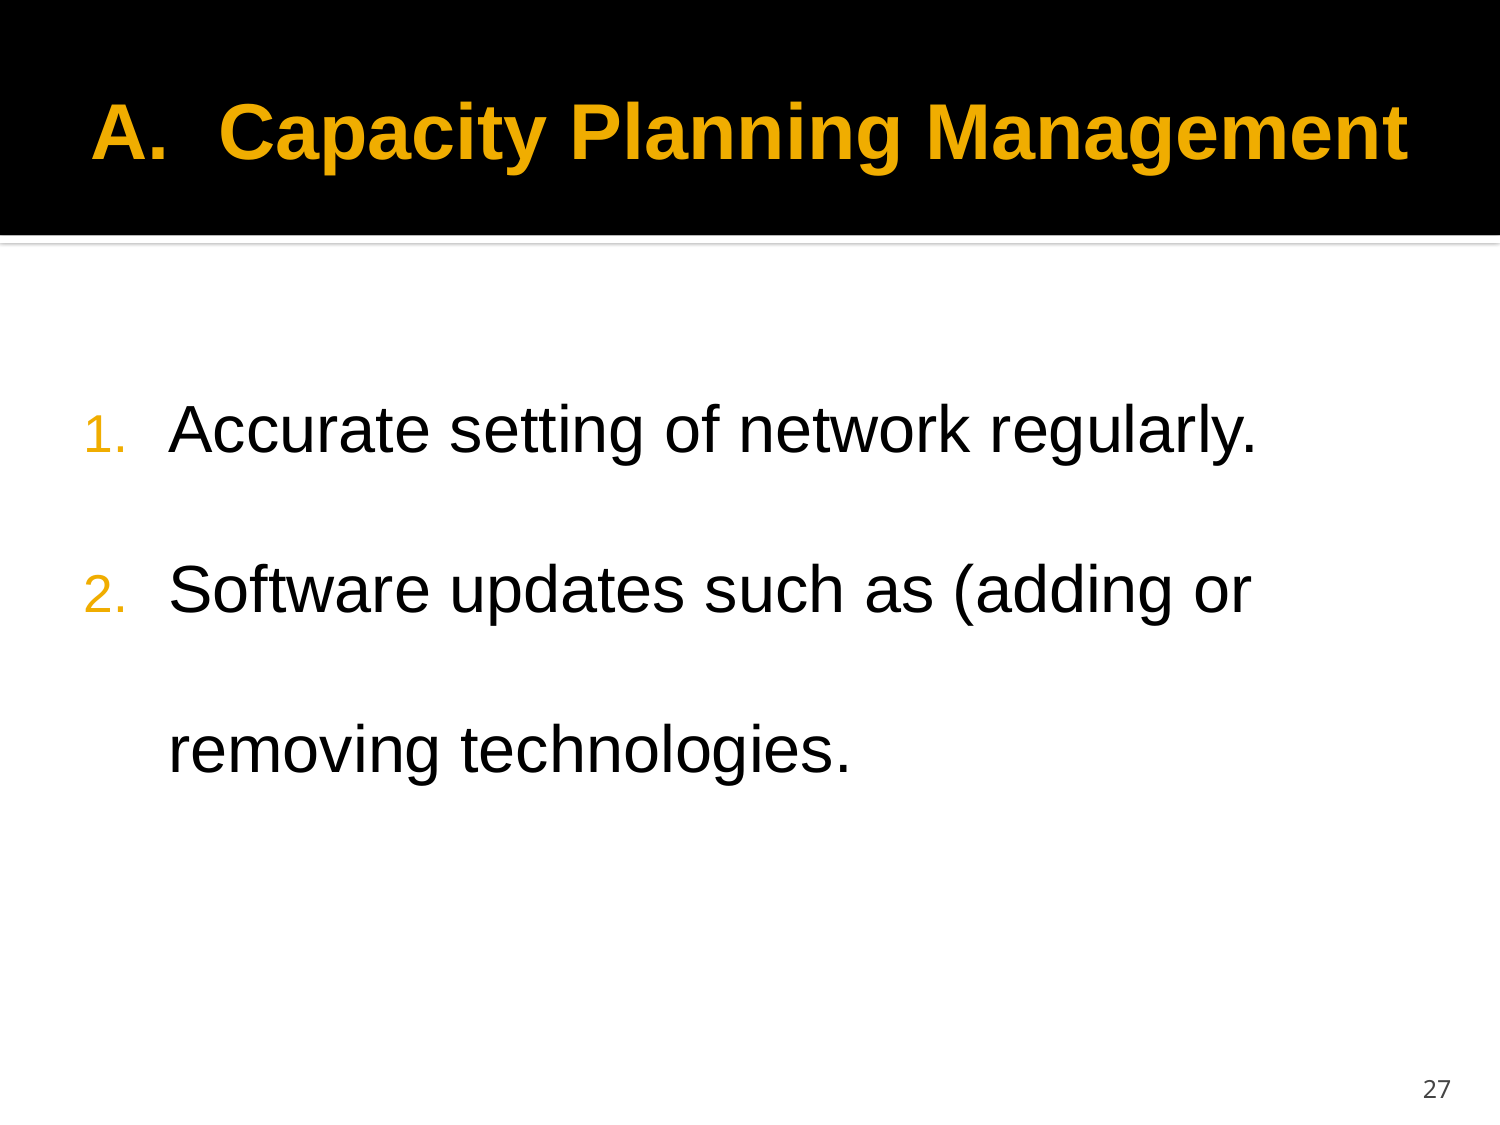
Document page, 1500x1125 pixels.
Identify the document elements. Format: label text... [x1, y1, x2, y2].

list Accurate setting of network regularly. Software updates such as (adding or removing technologies. [75, 291, 1425, 1050]
title Capacity Planning Management [75, 25, 1425, 231]
slide_number 27 [1345, 1062, 1467, 1108]
